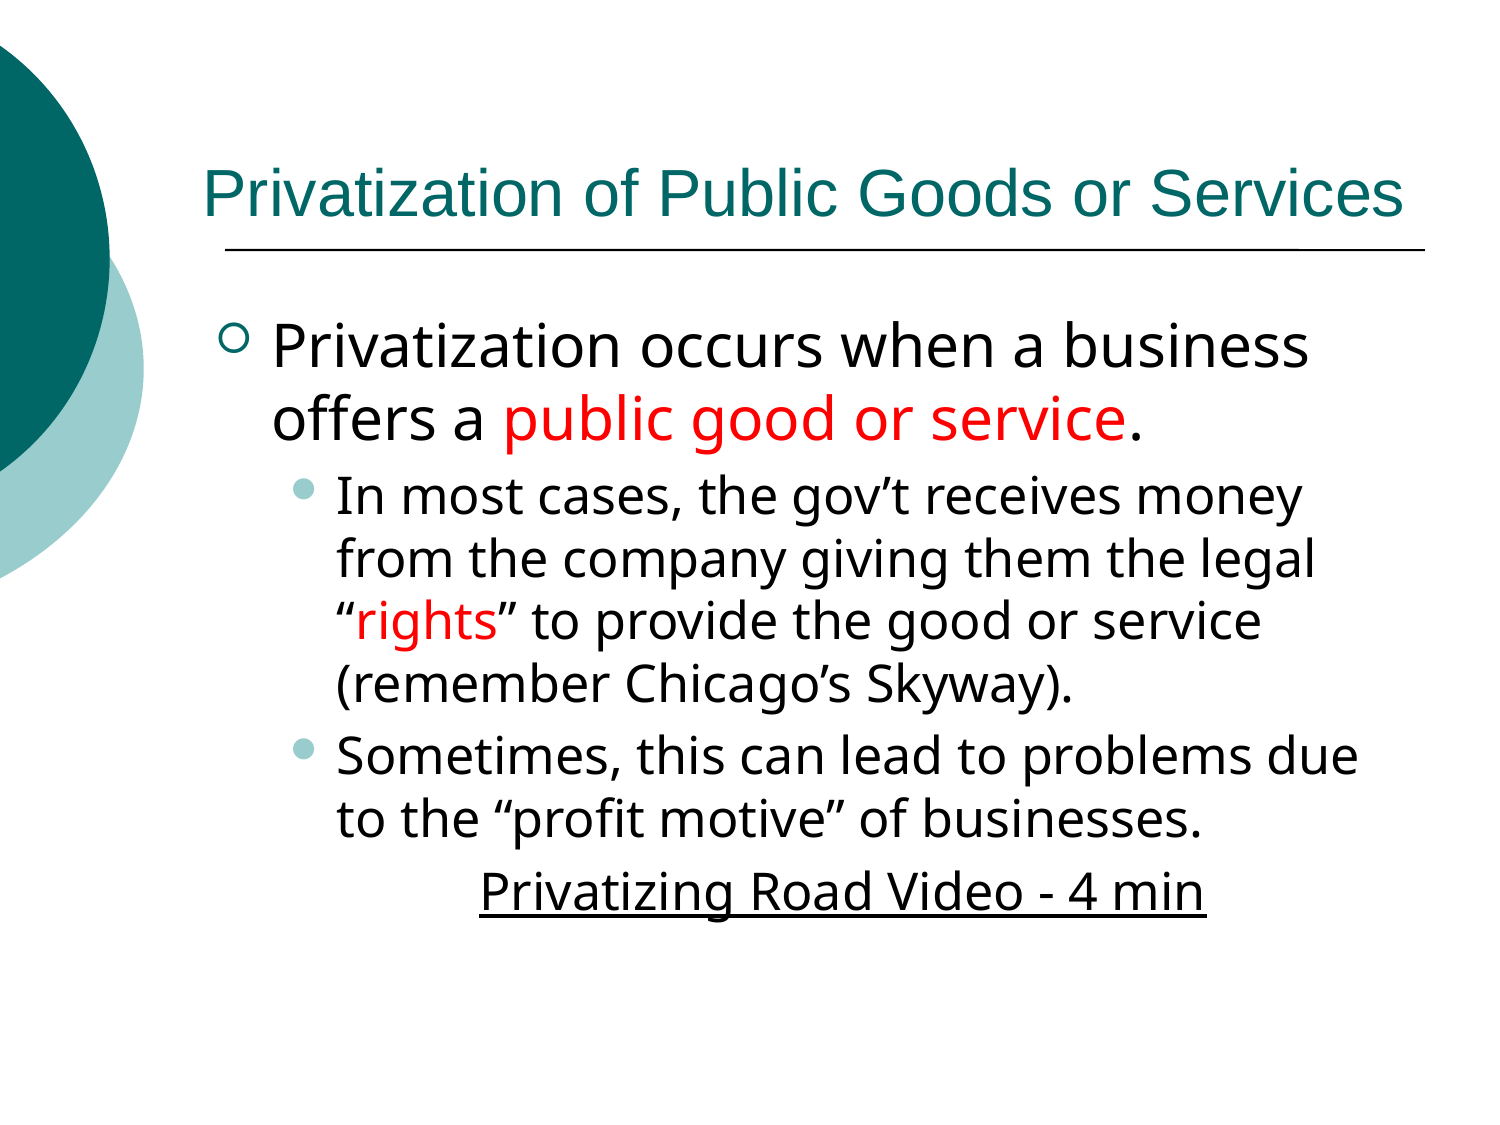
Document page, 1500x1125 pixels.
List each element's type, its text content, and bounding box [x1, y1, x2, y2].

title Privatization of Public Goods or Services [187, 49, 1425, 237]
list Privatization occurs when a business offers a public good or service. In most cases, the gov’t receives money from the company giving them the legal “rights” to provide the good or service (remember Chicago’s Skyway). Sometimes, this can lead to problems due to the “profit motive” of businesses. Privatizing Road Video - 4 min [200, 299, 1425, 975]
